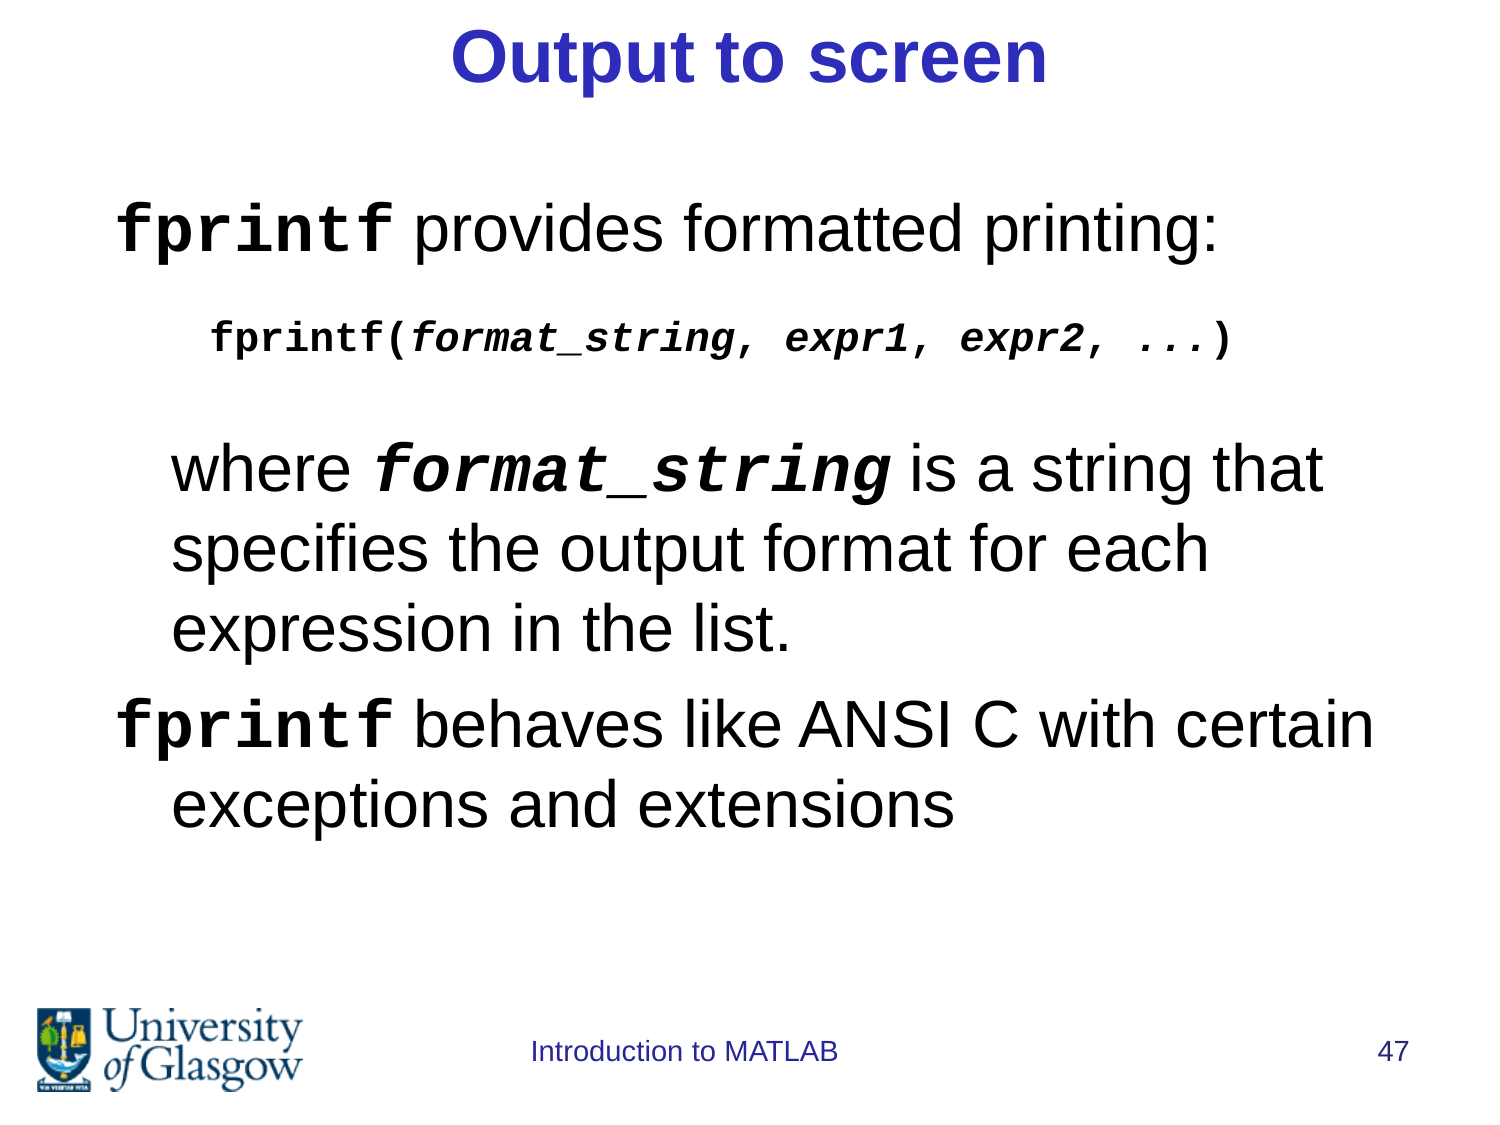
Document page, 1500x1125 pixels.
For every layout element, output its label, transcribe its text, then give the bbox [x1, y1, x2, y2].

list fprintf provides formatted printing: where format_string is a string that specifies the output format for each expression in the list. fprintf behaves like ANSI C with certain exceptions and extensions [100, 177, 1451, 916]
title Output to screen [0, 0, 1500, 114]
footer Introduction to MATLAB [447, 1024, 923, 1103]
picture [37, 1008, 303, 1092]
slide_number 47 [1074, 1024, 1425, 1103]
text_box fprintf(format_string, expr1, expr2, ...) [194, 302, 1258, 368]
